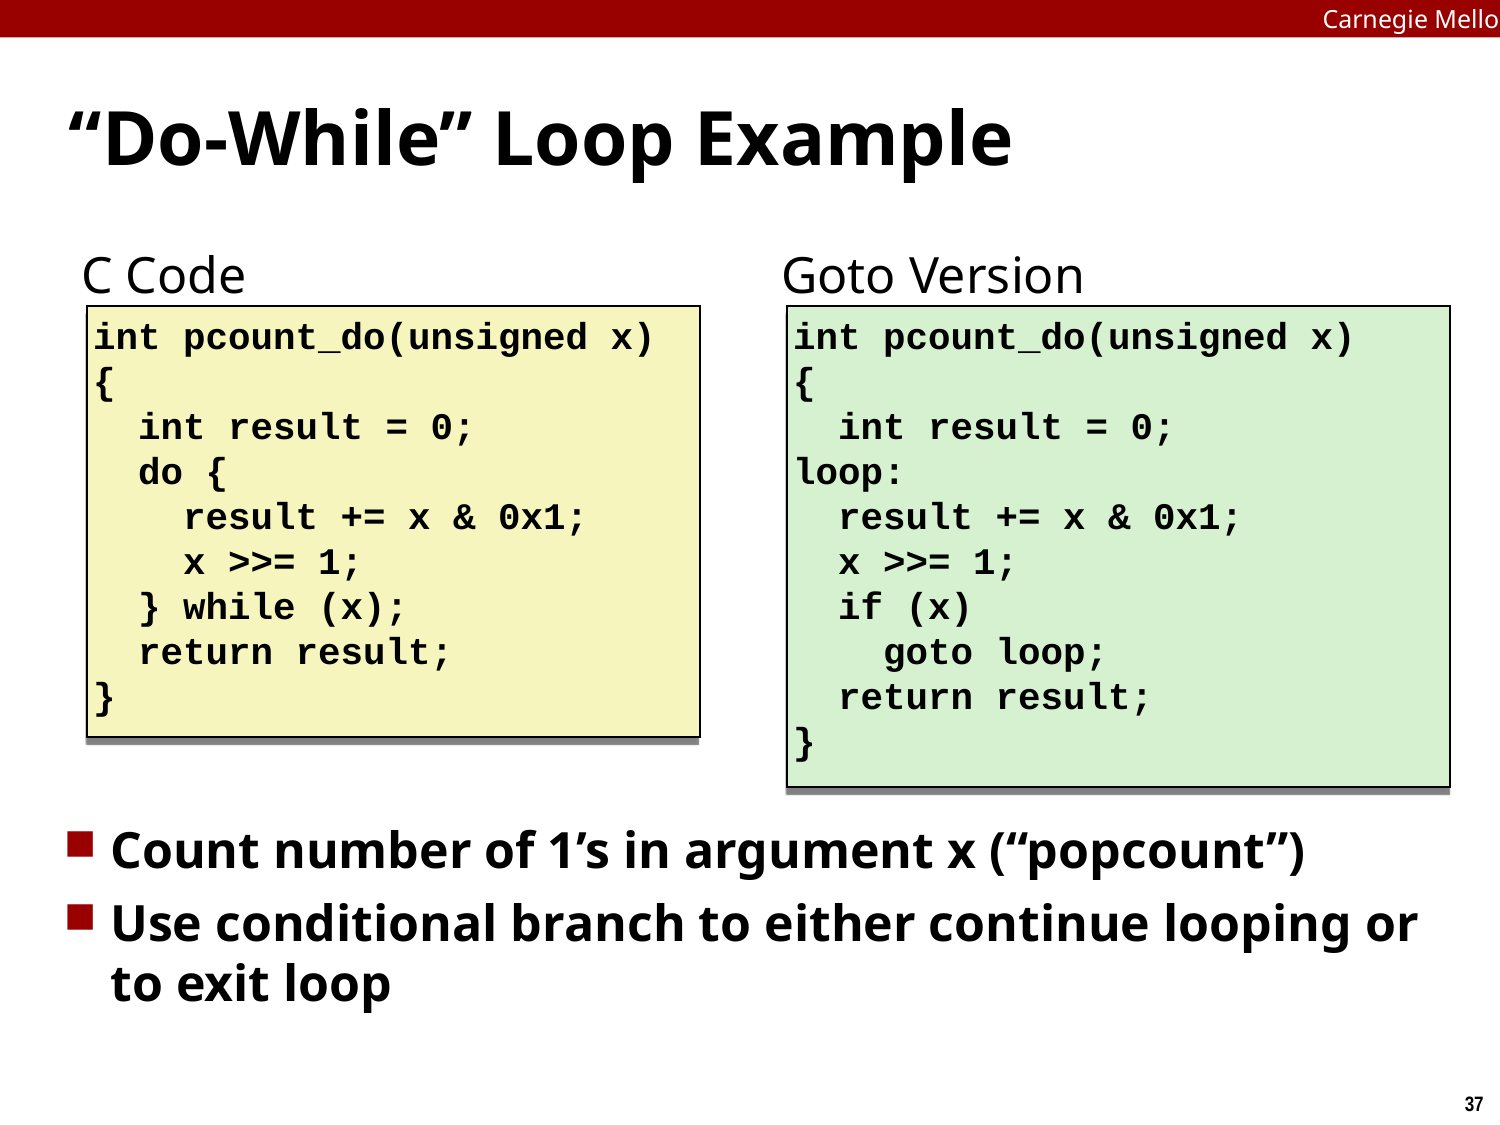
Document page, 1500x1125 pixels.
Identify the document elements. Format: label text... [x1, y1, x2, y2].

text_box Goto Version [774, 237, 1155, 311]
text_box Carnegie Mellon [1322, 3, 1500, 33]
title “Do-While” Loop Example [62, 41, 1438, 230]
text_box C Code [75, 237, 505, 311]
list Count number of 1’s in argument x (“popcount”) Use conditional branch to either continue looping or to exit loop [62, 812, 1438, 1024]
text_box int pcount_do(unsigned x) { int result = 0; loop: result += x & 0x1; x >>= 1; if (x) goto loop; return result; } [786, 305, 1450, 788]
text_box int pcount_do(unsigned x) { int result = 0; do { result += x & 0x1; x >>= 1; } while (x); return result; } [86, 305, 700, 738]
text_box [0, 0, 1500, 38]
